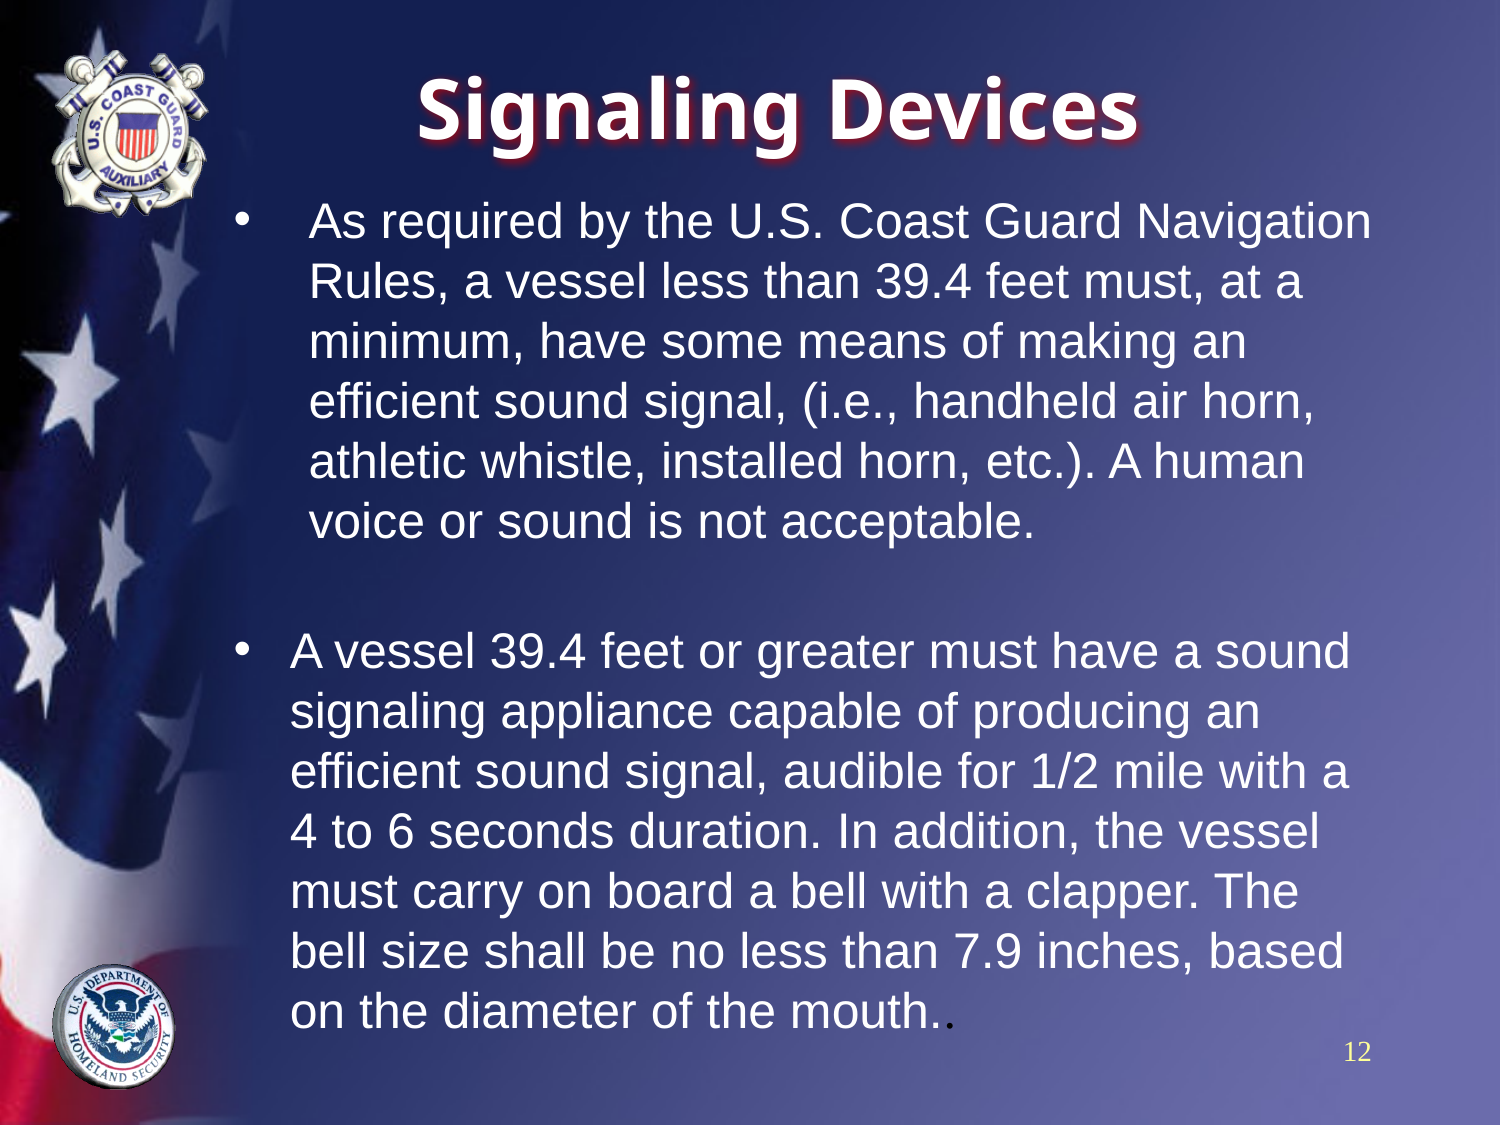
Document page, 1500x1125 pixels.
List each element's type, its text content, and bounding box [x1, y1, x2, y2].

text_box As required by the U.S. Coast Guard Navigation Rules, a vessel less than 39.4 feet must, at a minimum, have some means of making an efficient sound signal, (i.e., handheld air horn, athletic whistle, installed horn, etc.). A human voice or sound is not acceptable. A vessel 39.4 feet or greater must have a sound signaling appliance capable of producing an efficient sound signal, audible for 1/2 mile with a 4 to 6 seconds duration. In addition, the vessel must carry on board a bell with a clapper. The bell size shall be no less than 7.9 inches, based on the diameter of the mouth.. [218, 180, 1388, 1046]
title Signaling Devices [140, 12, 1416, 200]
slide_number 12 [1074, 1046, 1388, 1100]
picture [0, 0, 1500, 1125]
